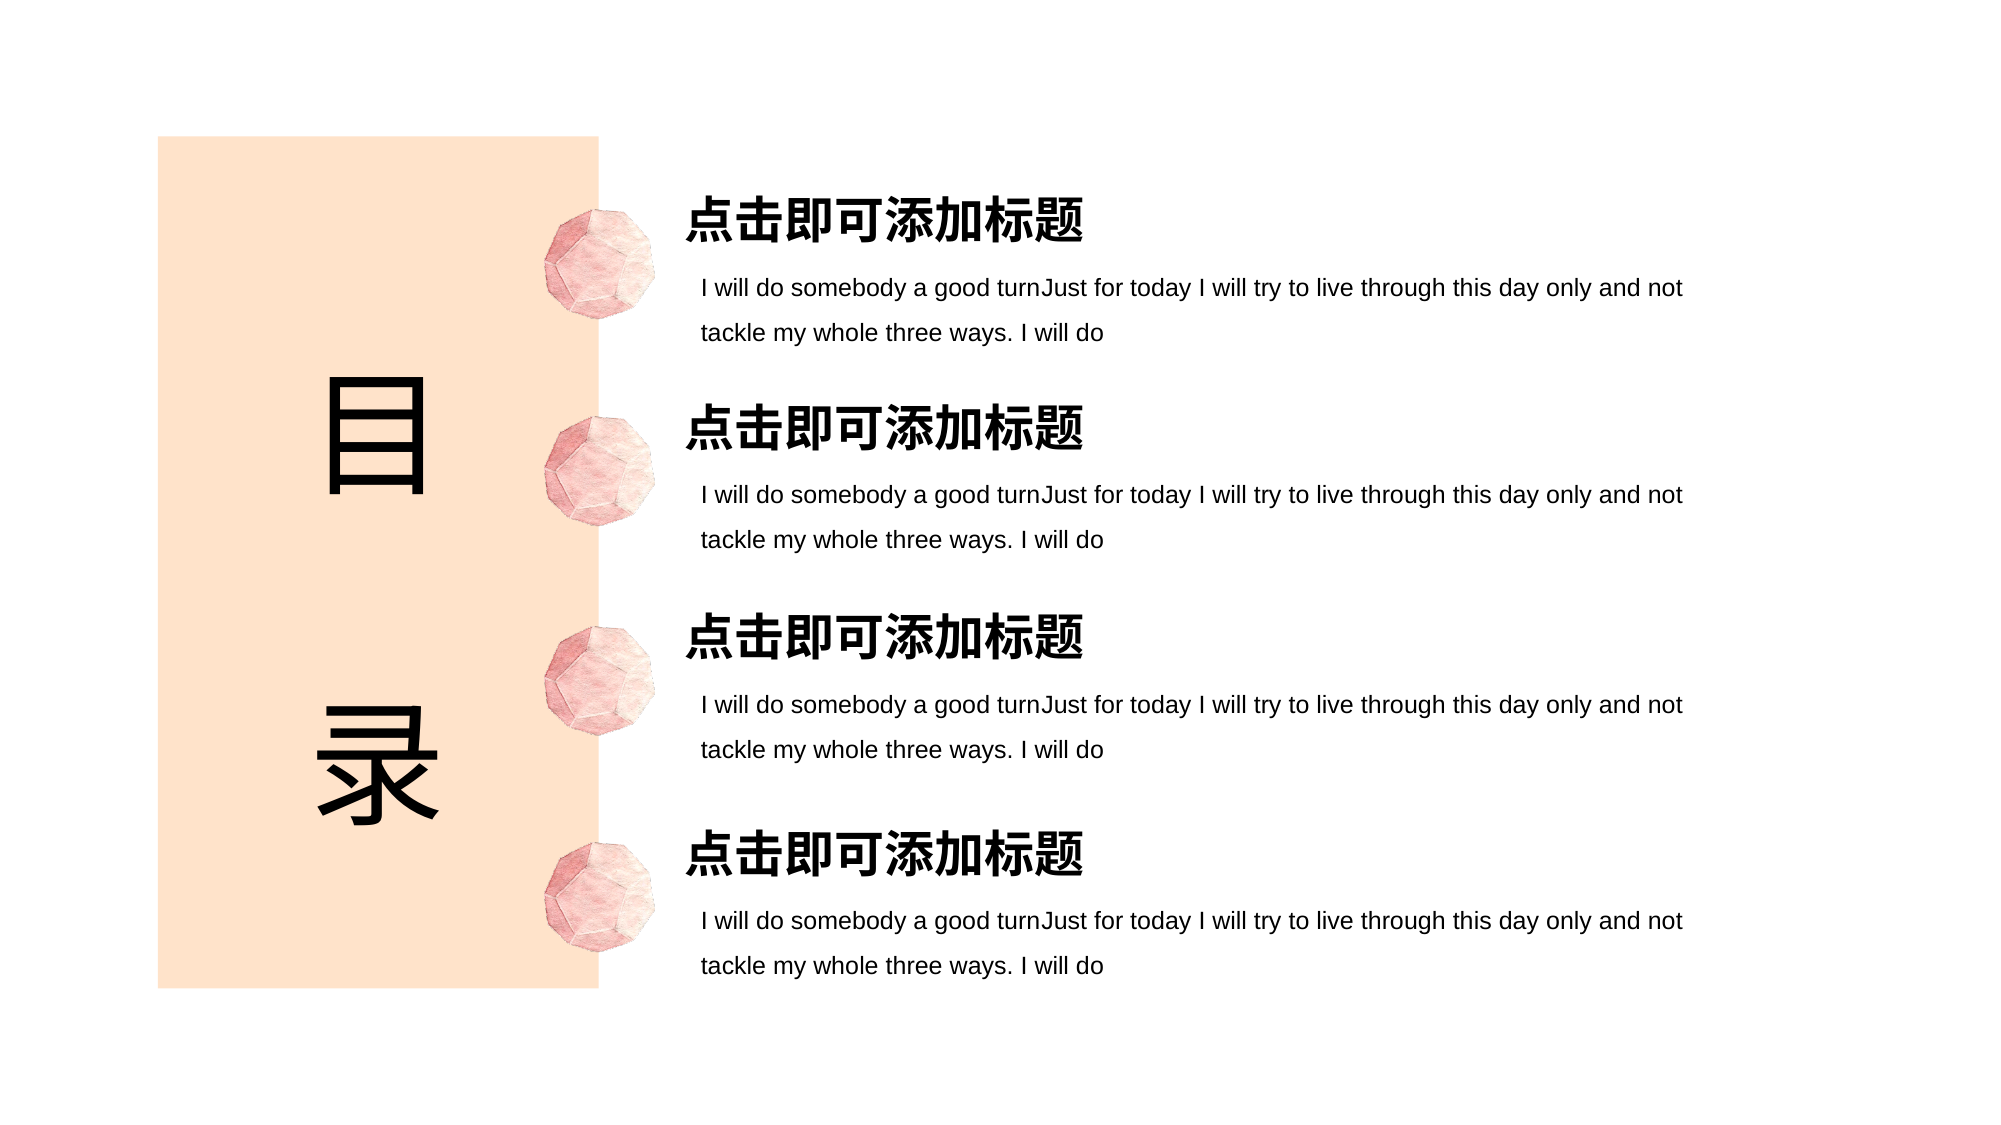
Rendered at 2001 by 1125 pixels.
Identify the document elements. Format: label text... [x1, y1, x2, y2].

text_box 点击即可添加标题 [669, 181, 1335, 257]
text_box 点击即可添加标题 [669, 814, 1335, 890]
text_box I will do somebody a good turnJust for today I will try to live through this day only and not tackle my whole three ways. I will do [686, 882, 1715, 987]
text_box 点击即可添加标题 [669, 388, 1335, 464]
picture [527, 612, 670, 747]
text_box I will do somebody a good turnJust for today I will try to live through this day only and not tackle my whole three ways. I will do [686, 456, 1715, 561]
picture [527, 828, 670, 963]
picture [527, 195, 670, 330]
text_box [157, 135, 600, 989]
text_box 点击即可添加标题 [669, 598, 1335, 674]
picture [527, 402, 670, 537]
text_box I will do somebody a good turnJust for today I will try to live through this day only and not tackle my whole three ways. I will do [686, 666, 1715, 771]
text_box 目 录 [285, 339, 470, 850]
text_box I will do somebody a good turnJust for today I will try to live through this day only and not tackle my whole three ways. I will do [686, 249, 1715, 354]
